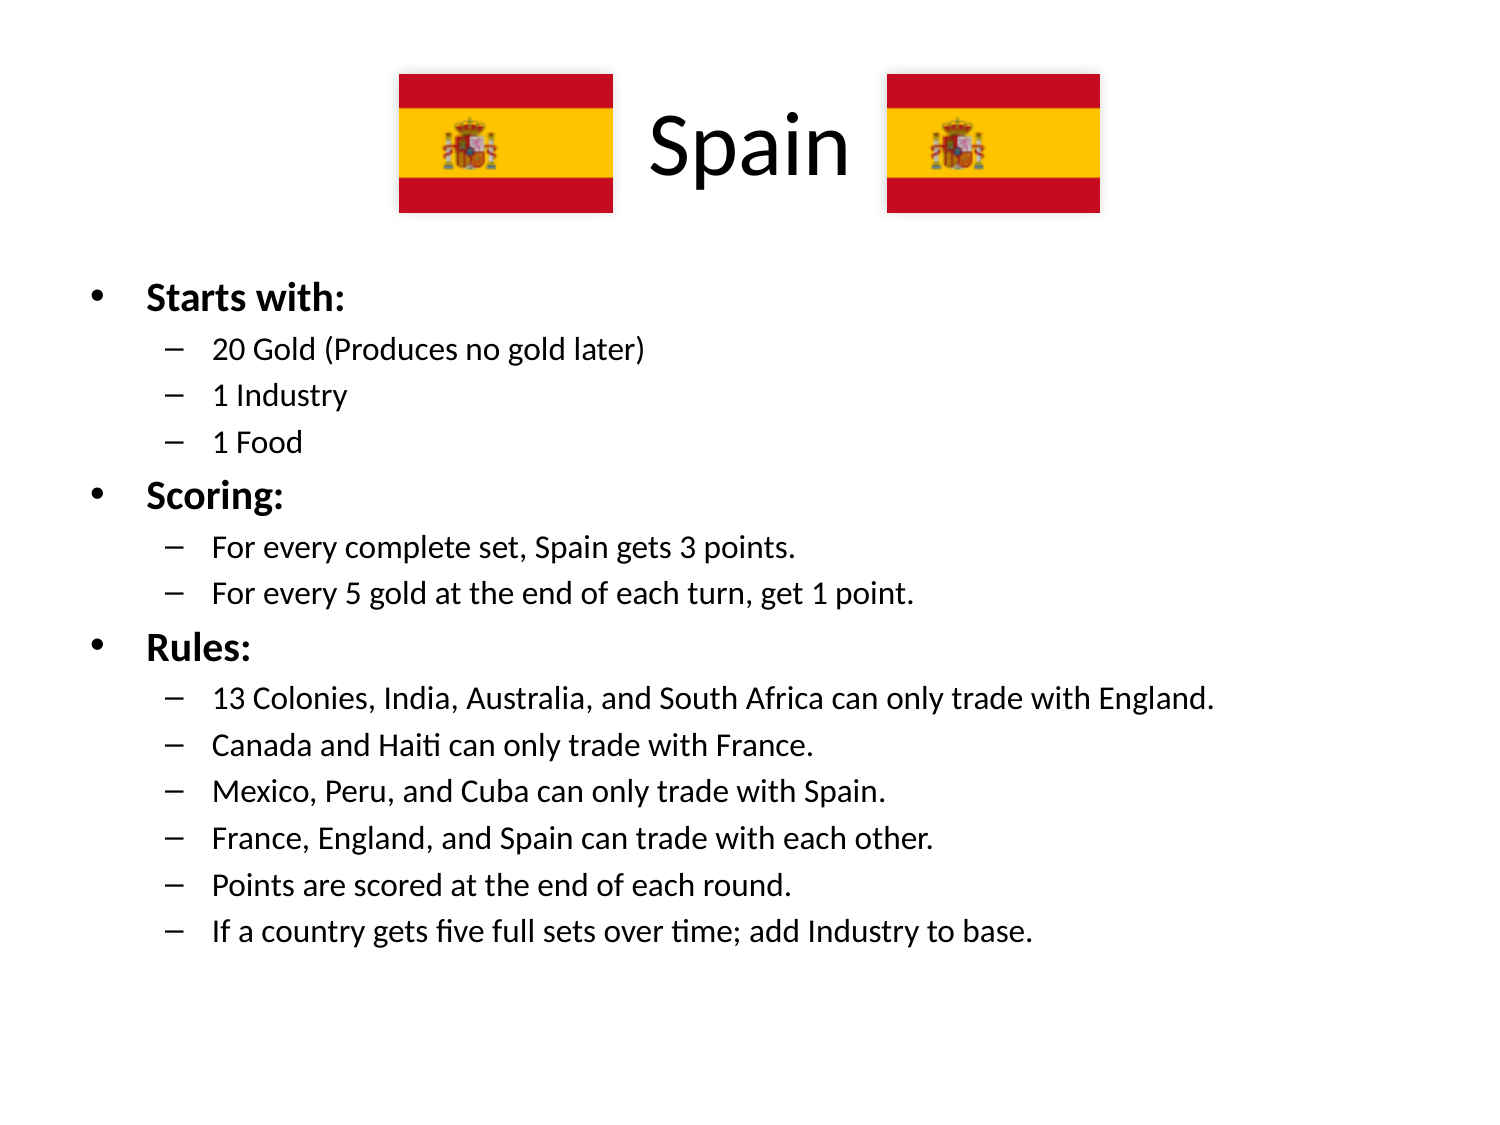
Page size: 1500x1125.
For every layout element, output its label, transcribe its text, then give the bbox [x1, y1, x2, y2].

title Spain [75, 45, 1425, 233]
list Starts with: 20 Gold (Produces no gold later) 1 Industry 1 Food Scoring: For every complete set, Spain gets 3 points. For every 5 gold at the end of each turn, get 1 point. Rules: 13 Colonies, India, Australia, and South Africa can only trade with England. Canada and Haiti can only trade with France. Mexico, Peru, and Cuba can only trade with Spain. France, England, and Spain can trade with each other. Points are scored at the end of each round. If a country gets five full sets over time; add Industry to base. [75, 262, 1425, 1005]
picture [887, 74, 1101, 213]
picture [399, 74, 613, 213]
